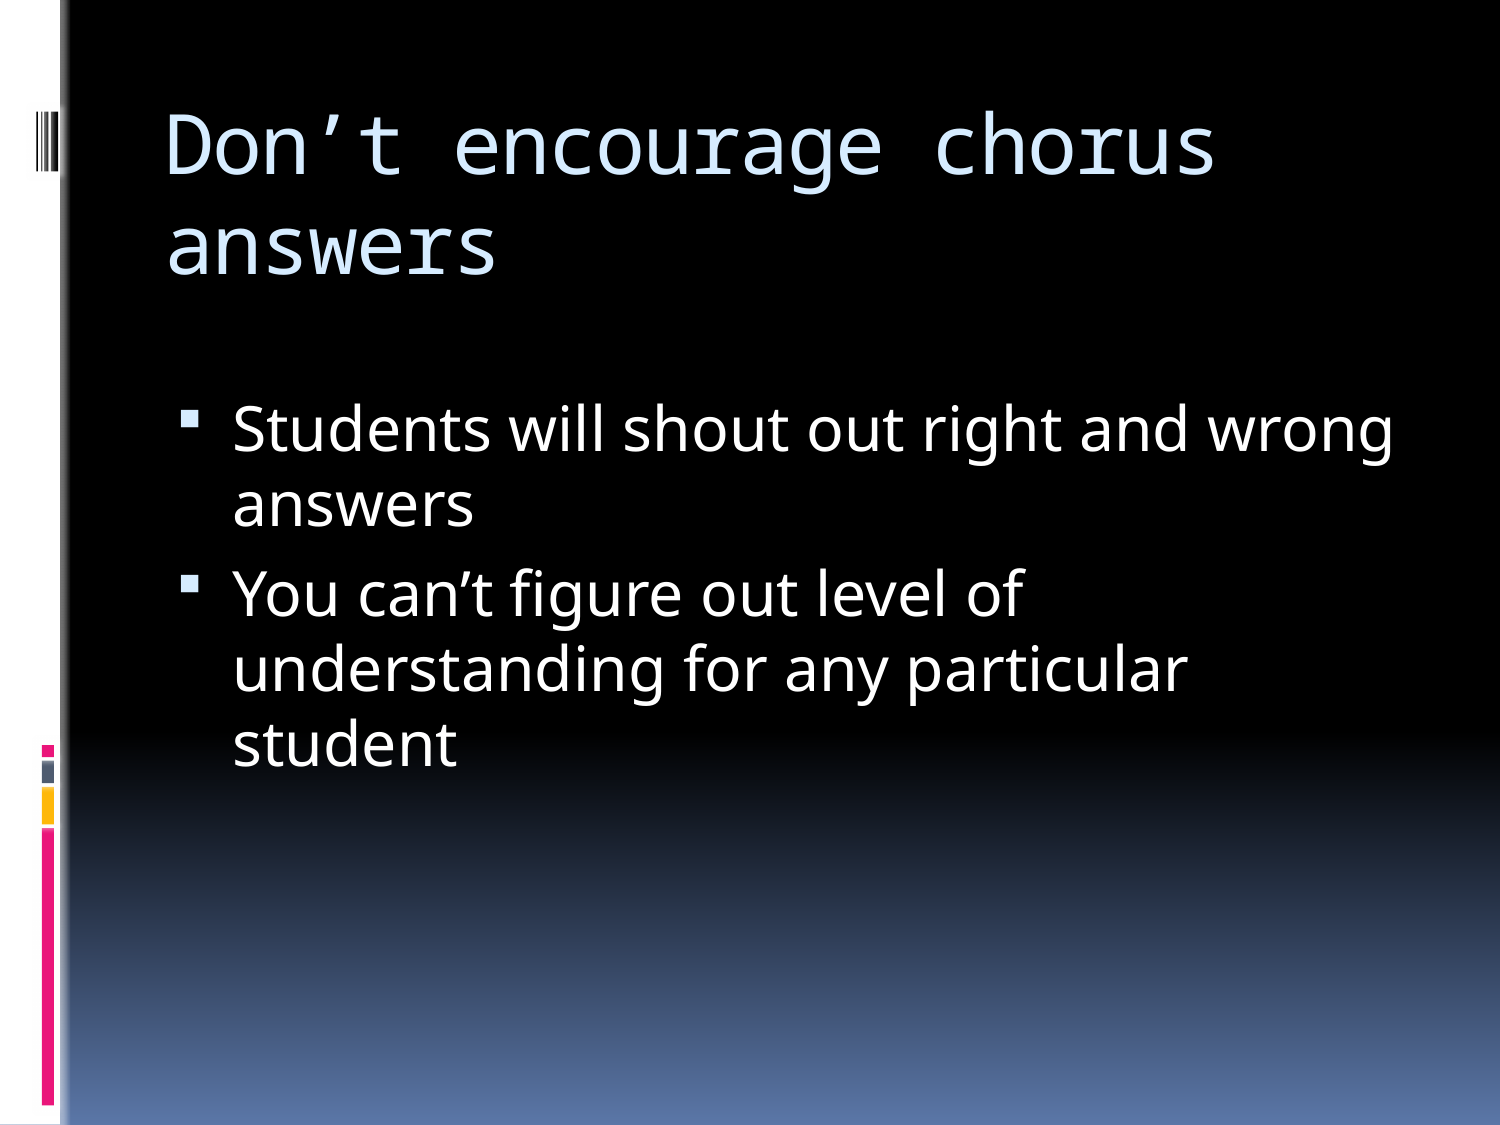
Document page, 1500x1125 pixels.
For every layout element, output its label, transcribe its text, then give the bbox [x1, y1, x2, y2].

title Don’t encourage chorus answers [150, 83, 1425, 234]
list Students will shout out right and wrong answers You can’t figure out level of understanding for any particular student [150, 292, 1425, 1043]
